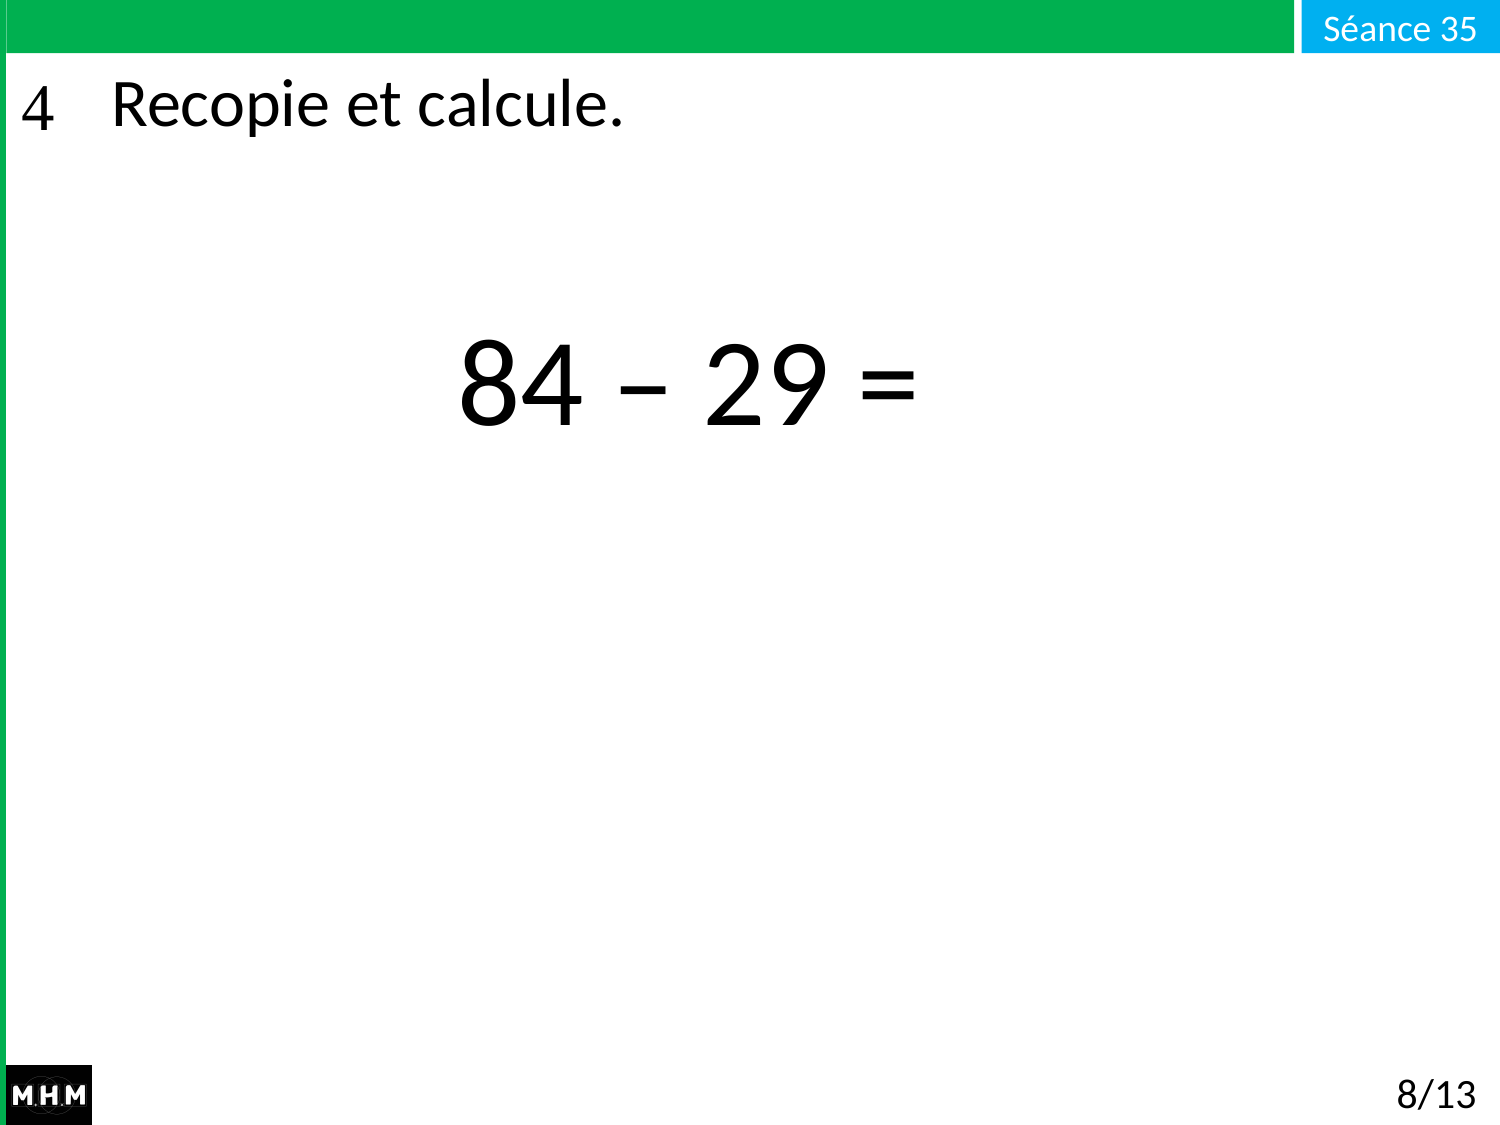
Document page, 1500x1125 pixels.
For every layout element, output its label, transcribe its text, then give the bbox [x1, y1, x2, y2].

text_box 84 – 29 = [442, 292, 1243, 458]
picture [6, 1065, 92, 1125]
list 8/13 [1373, 1064, 1500, 1125]
title Recopie et calcule. [96, 60, 1391, 150]
